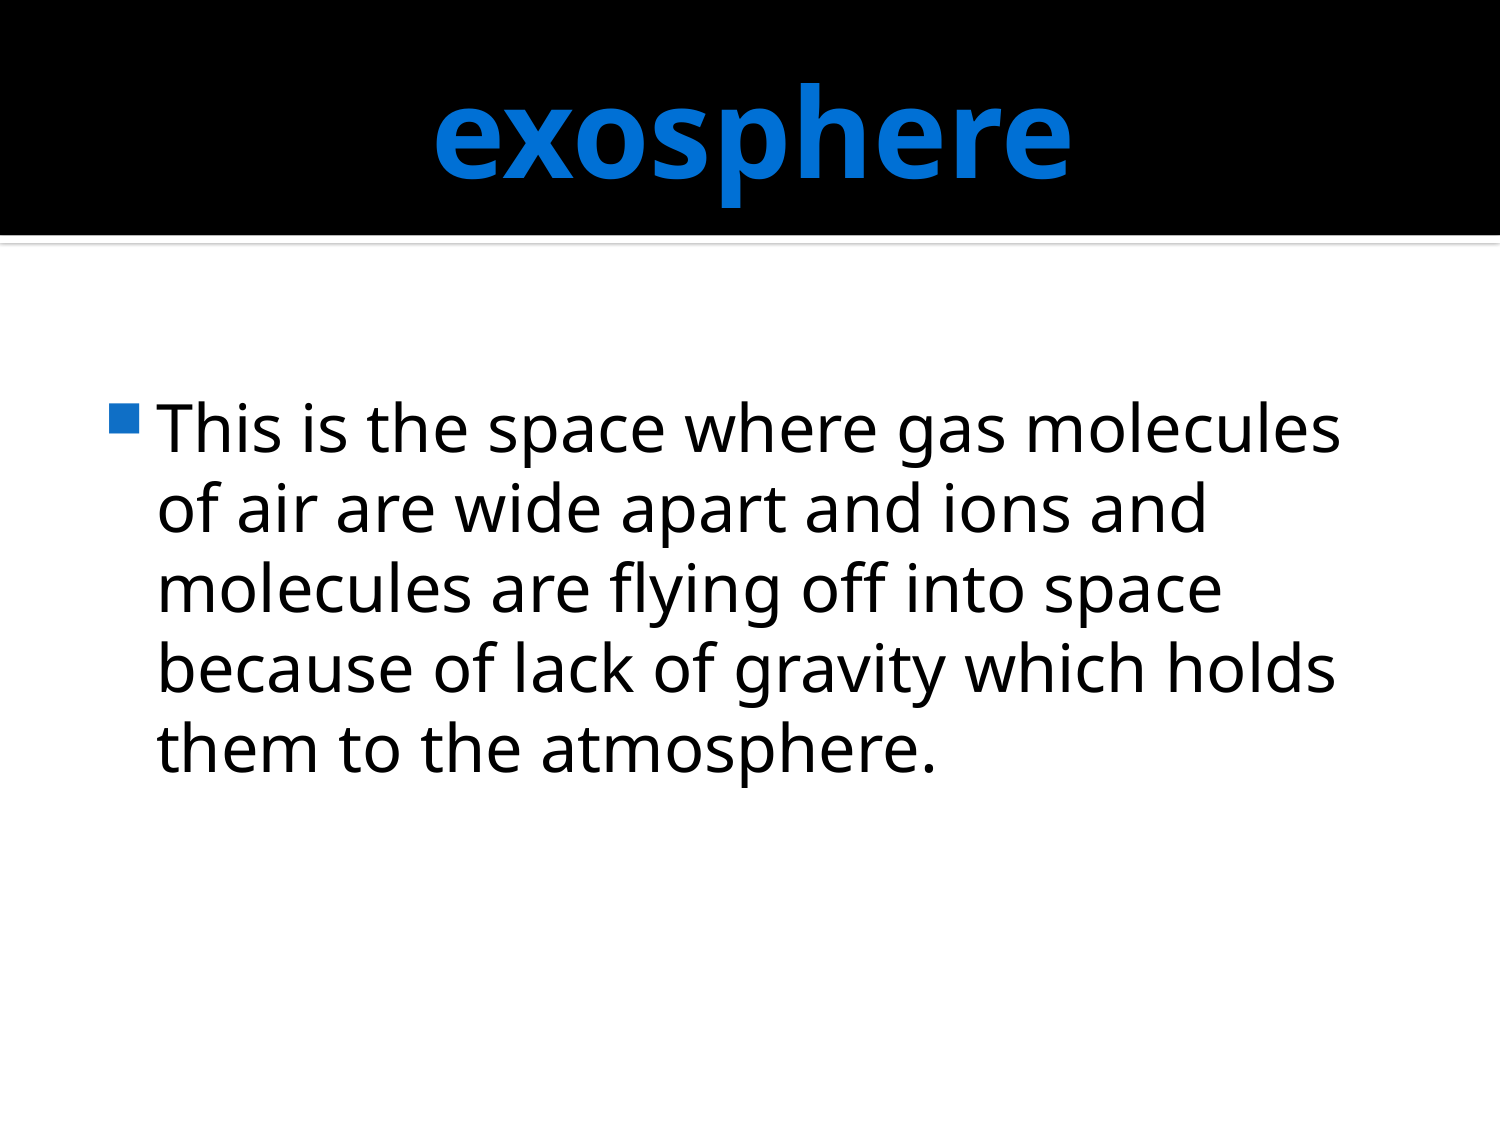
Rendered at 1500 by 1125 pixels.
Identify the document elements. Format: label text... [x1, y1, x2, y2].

list This is the space where gas molecules of air are wide apart and ions and molecules are flying off into space because of lack of gravity which holds them to the atmosphere. [75, 291, 1425, 1050]
title exosphere [75, 25, 1425, 231]
